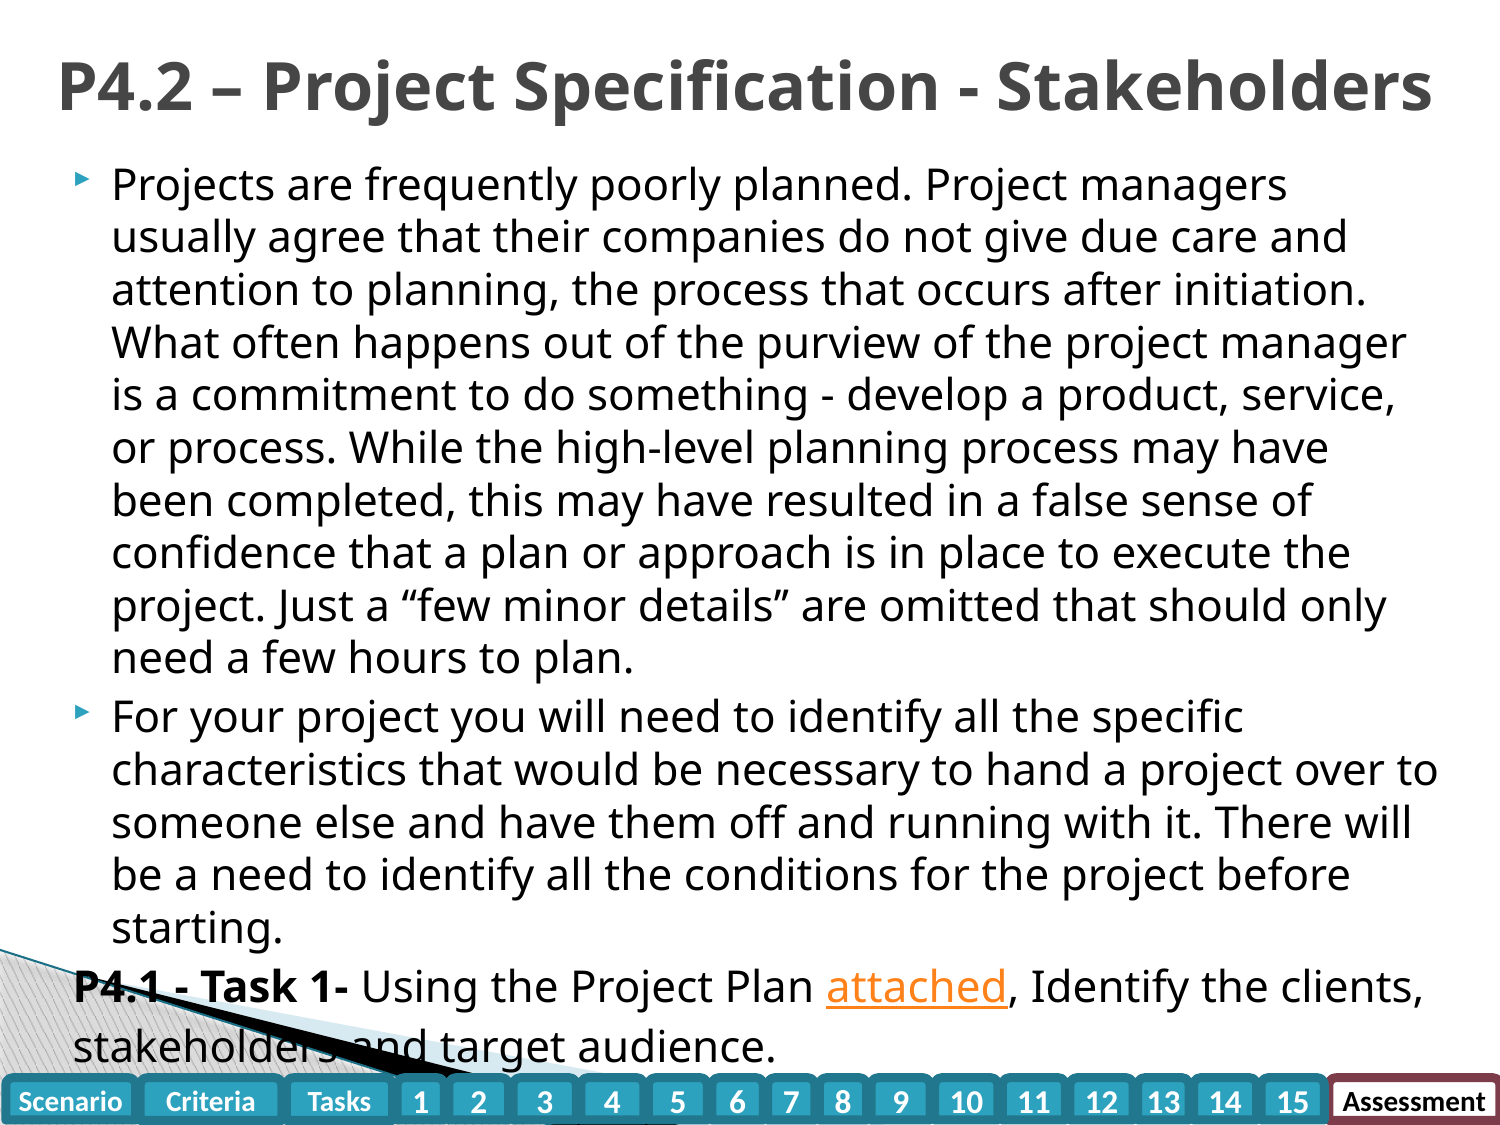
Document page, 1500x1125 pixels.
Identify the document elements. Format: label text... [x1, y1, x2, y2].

title P4.2 – Project Specification - Stakeholders [41, 30, 1471, 138]
list Projects are frequently poorly planned. Project managers usually agree that their companies do not give due care and attention to planning, the process that occurs after initiation. What often happens out of the purview of the project manager is a commitment to do something - develop a product, service, or process. While the high-level planning process may have been completed, this may have resulted in a false sense of confidence that a plan or approach is in place to execute the project. Just a ‘‘few minor details’’ are omitted that should only need a few hours to plan. For your project you will need to identify all the specific characteristics that would be necessary to hand a project over to someone else and have them off and running with it. There will be a need to identify all the conditions for the project before starting. P4.1 - Task 1- Using the Project Plan attached, Identify the clients, stakeholders and target audience. [41, 149, 1459, 1094]
